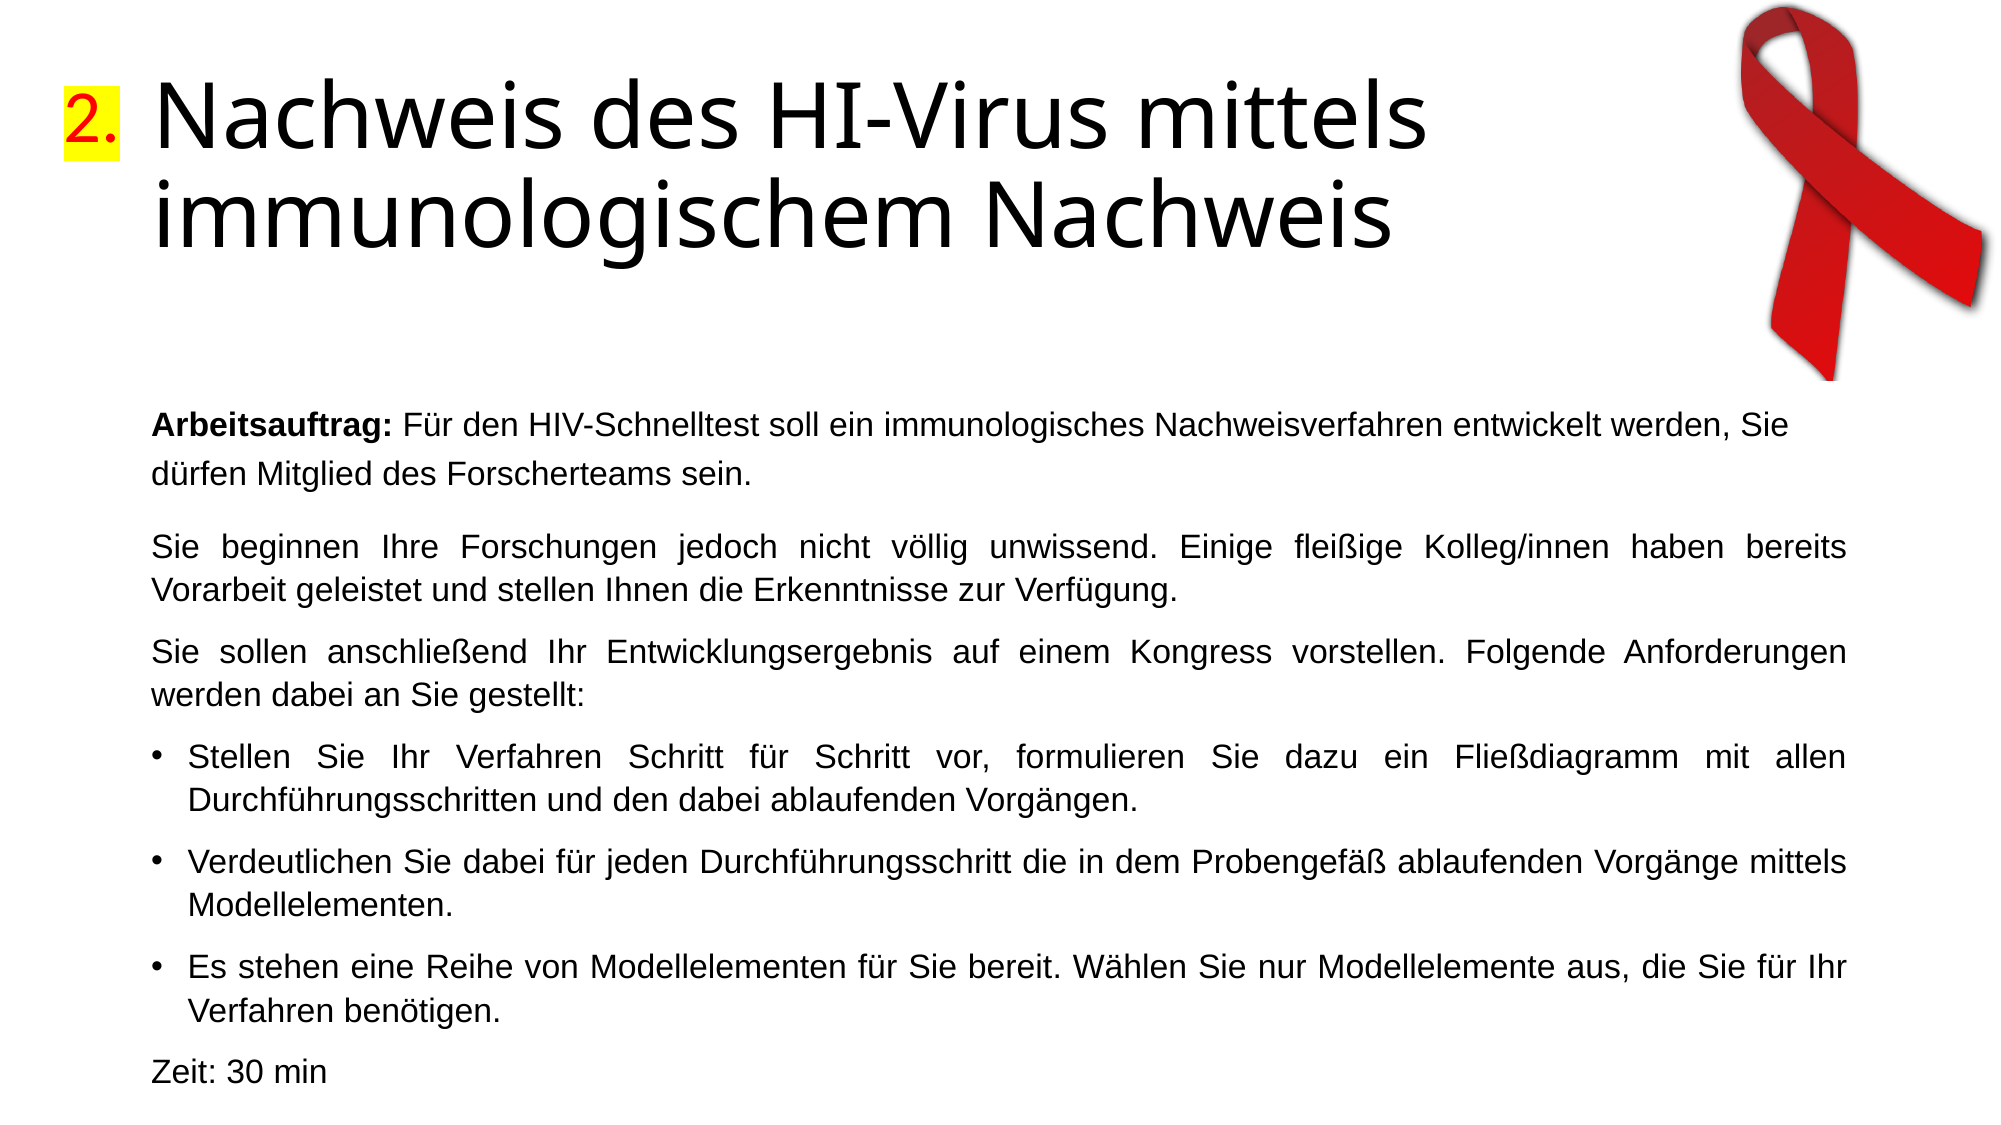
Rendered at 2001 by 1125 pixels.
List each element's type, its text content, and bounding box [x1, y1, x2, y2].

picture [1722, 0, 2000, 381]
list Arbeitsauftrag: Für den HIV-Schnelltest soll ein immunologisches Nachweisverfahren entwickelt werden, Sie dürfen Mitglied des Forscherteams sein. Sie beginnen Ihre Forschungen jedoch nicht völlig unwissend. Einige fleißige Kolleg/innen haben bereits Vorarbeit geleistet und stellen Ihnen die Erkenntnisse zur Verfügung. Sie sollen anschließend Ihr Entwicklungsergebnis auf einem Kongress vorstellen. Folgende Anforderungen werden dabei an Sie gestellt: Stellen Sie Ihr Verfahren Schritt für Schritt vor, formulieren Sie dazu ein Fließdiagramm mit allen Durchführungsschritten und den dabei ablaufenden Vorgängen. Verdeutlichen Sie dabei für jeden Durchführungsschritt die in dem Probengefäß ablaufenden Vorgänge mittels Modellelementen. Es stehen eine Reihe von Modellelementen für Sie bereit. Wählen Sie nur Modellelemente aus, die Sie für Ihr Verfahren benötigen. Zeit: 30 min [136, 387, 1862, 1101]
text_box 2. [48, 59, 137, 165]
title Nachweis des HI-Virus mittels immunologischem Nachweis [137, 59, 1722, 278]
